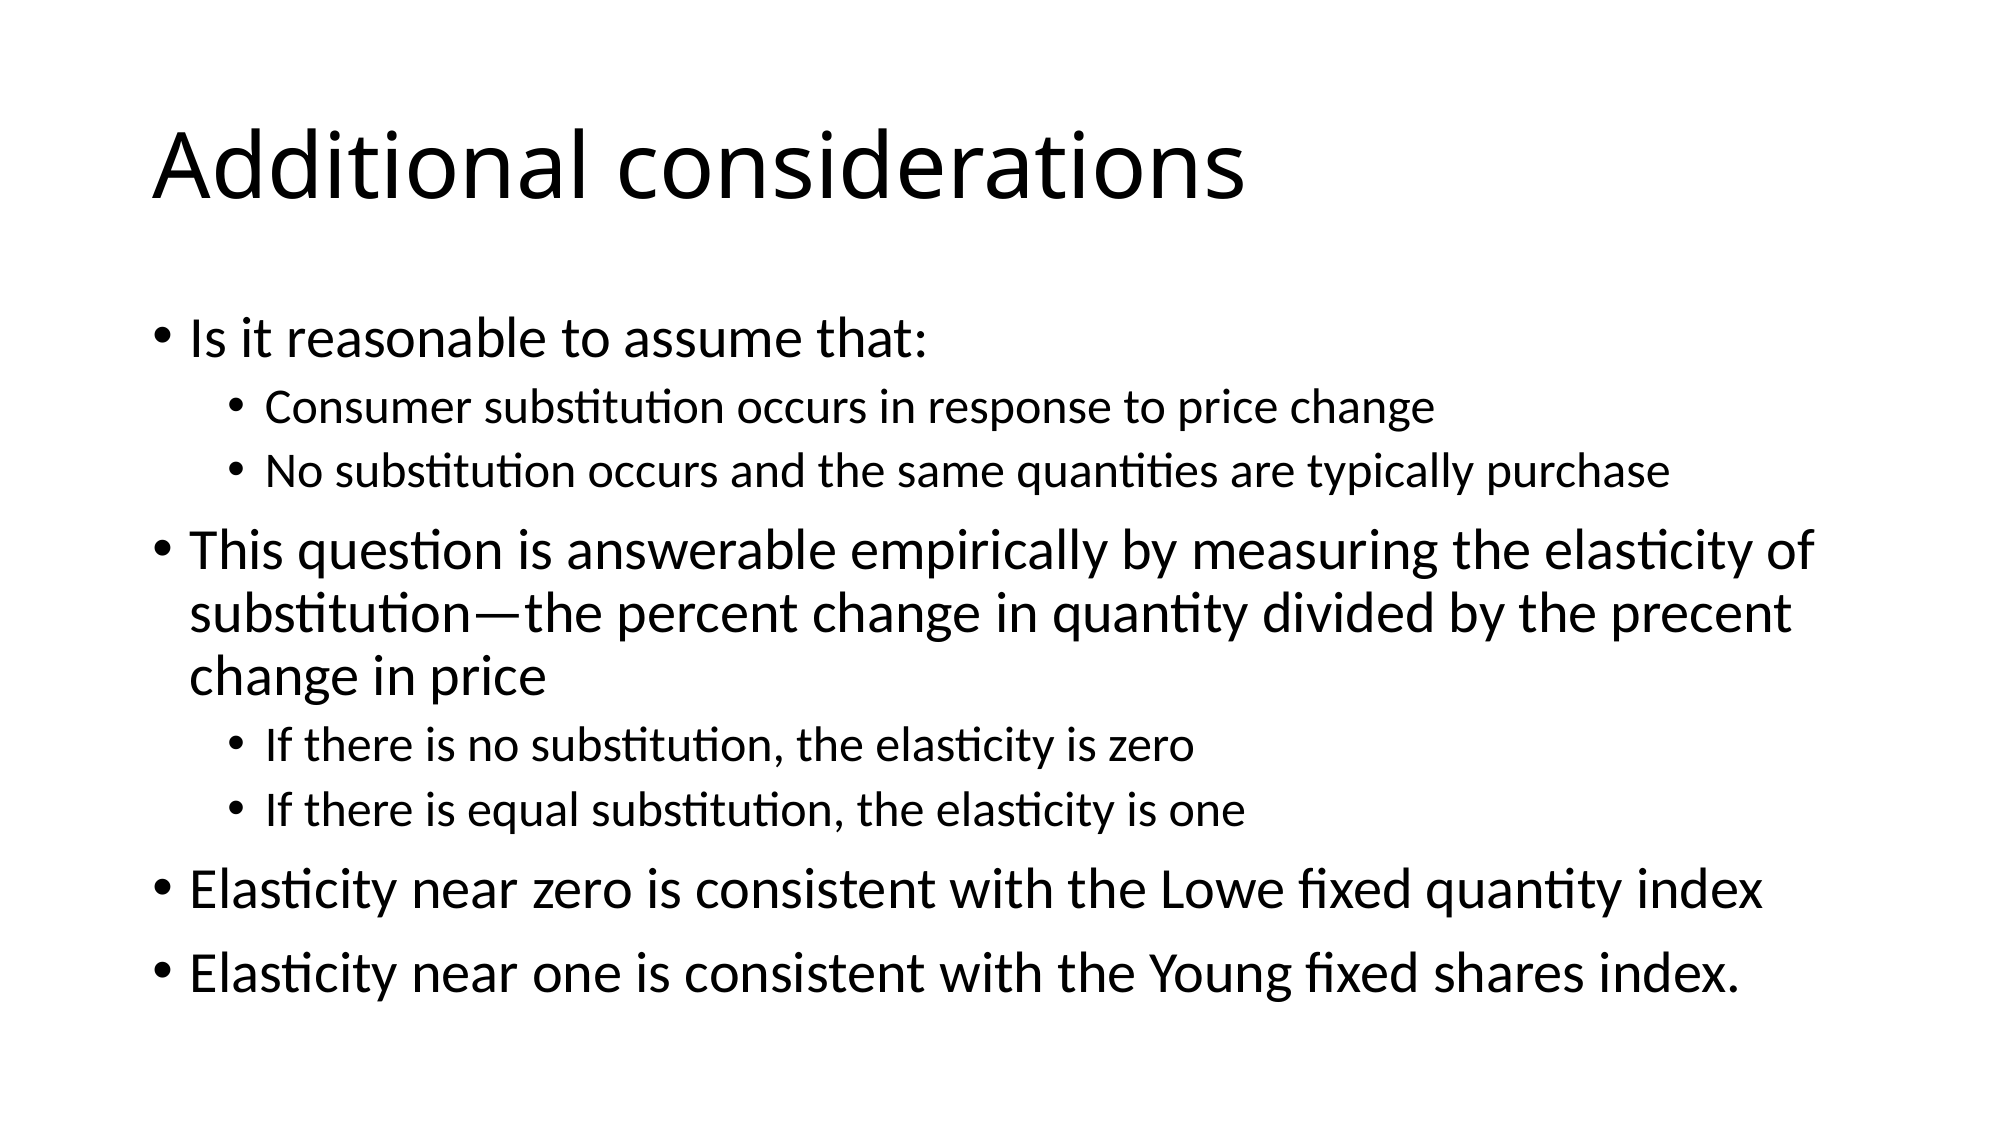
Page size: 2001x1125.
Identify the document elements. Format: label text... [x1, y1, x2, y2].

title Additional considerations [137, 59, 1863, 278]
list Is it reasonable to assume that: Consumer substitution occurs in response to price change No substitution occurs and the same quantities are typically purchase This question is answerable empirically by measuring the elasticity of substitution—the percent change in quantity divided by the precent change in price If there is no substitution, the elasticity is zero If there is equal substitution, the elasticity is one Elasticity near zero is consistent with the Lowe fixed quantity index Elasticity near one is consistent with the Young fixed shares index. [137, 299, 1863, 1014]
